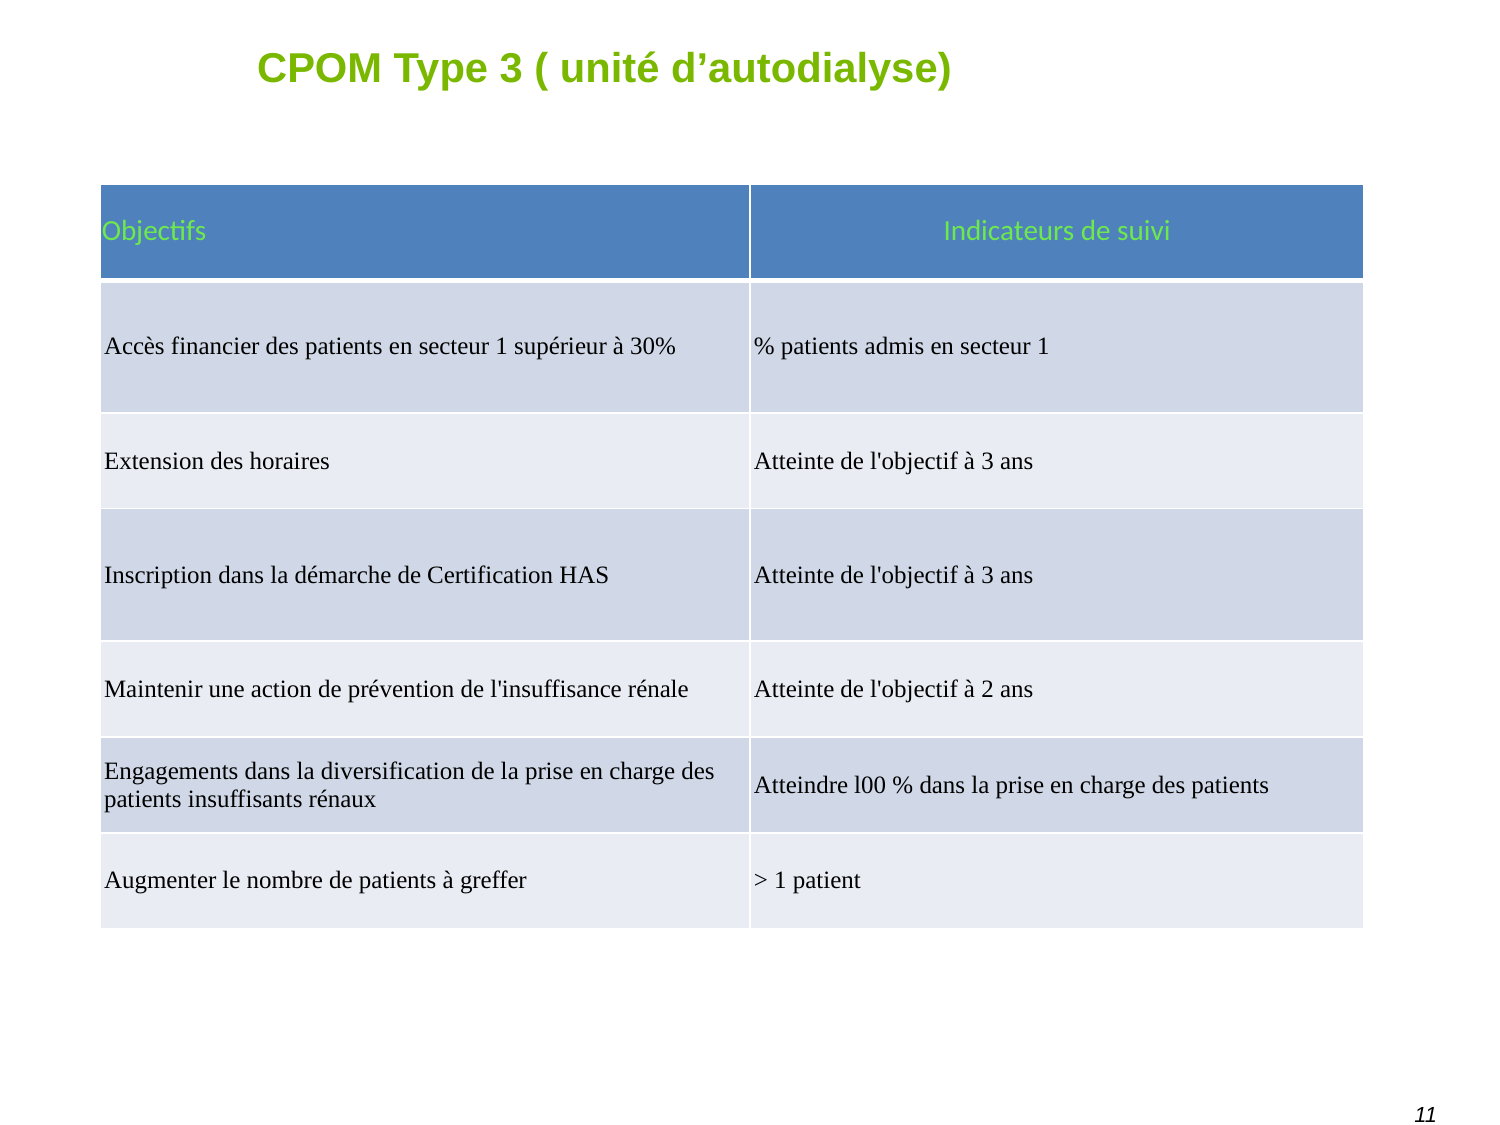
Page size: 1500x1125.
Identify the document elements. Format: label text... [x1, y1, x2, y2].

table_cell Augmenter le nombre de patients à greffer [101, 834, 749, 928]
title CPOM Type 3 ( unité d’autodialyse) [241, 18, 1426, 114]
table_header Objectifs [101, 185, 749, 278]
table_header Indicateurs de suivi [751, 185, 1363, 278]
table_cell Atteinte de l'objectif à 3 ans [751, 414, 1363, 508]
table_cell > 1 patient [751, 834, 1363, 928]
table_cell Inscription dans la démarche de Certification HAS [101, 509, 749, 640]
table_cell Extension des horaires [101, 414, 749, 508]
table_cell Atteinte de l'objectif à 2 ans [751, 642, 1363, 736]
table_cell Engagements dans la diversification de la prise en charge des patients insuffisants rénaux [101, 738, 749, 832]
table_cell Atteinte de l'objectif à 3 ans [751, 509, 1363, 640]
table_cell Maintenir une action de prévention de l'insuffisance rénale [101, 642, 749, 736]
table_cell % patients admis en secteur 1 [751, 283, 1363, 412]
table_cell Atteindre l00 % dans la prise en charge des patients [751, 738, 1363, 832]
table_cell Accès financier des patients en secteur 1 supérieur à 30% [101, 283, 749, 412]
